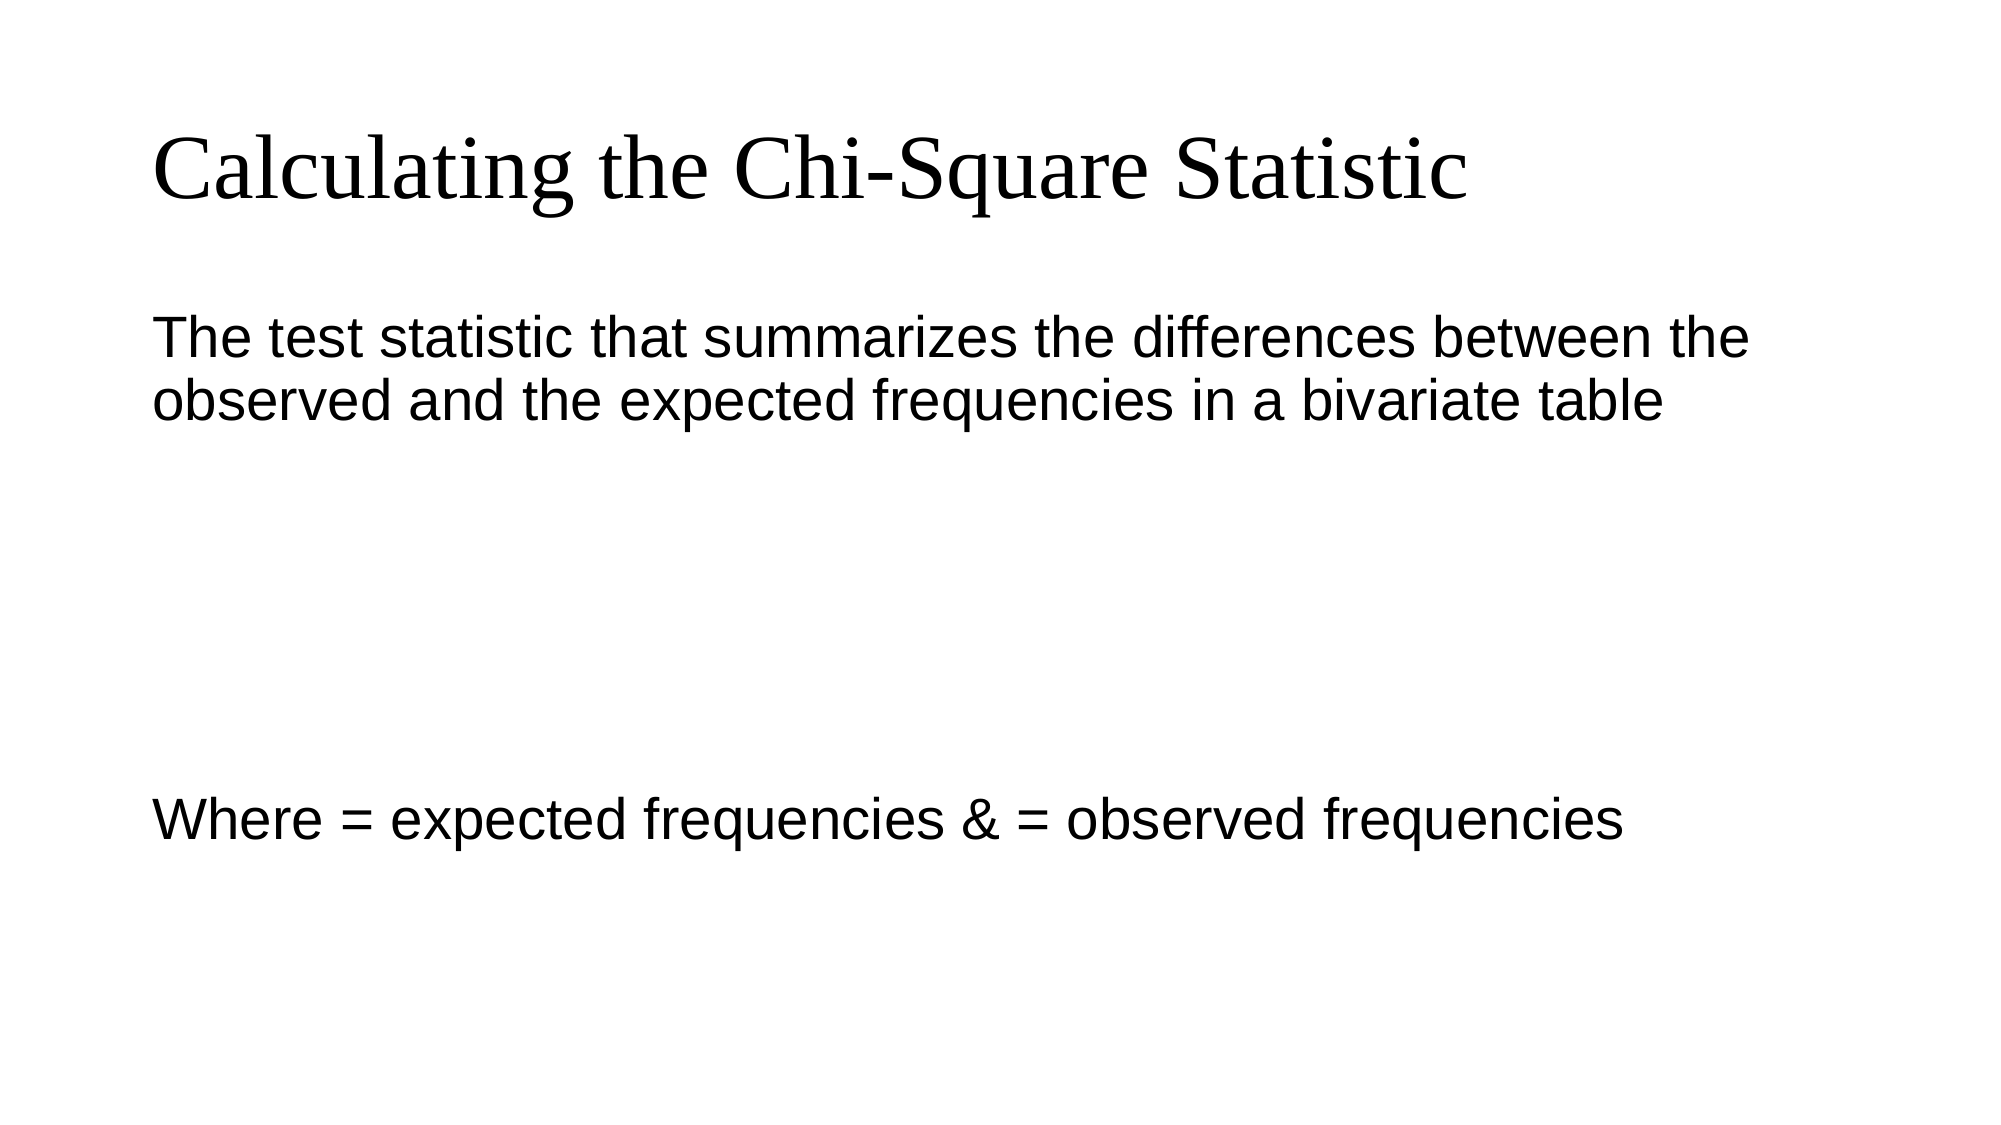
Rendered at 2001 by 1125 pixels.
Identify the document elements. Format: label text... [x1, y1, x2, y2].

title Calculating the Chi-Square Statistic [137, 59, 1863, 278]
